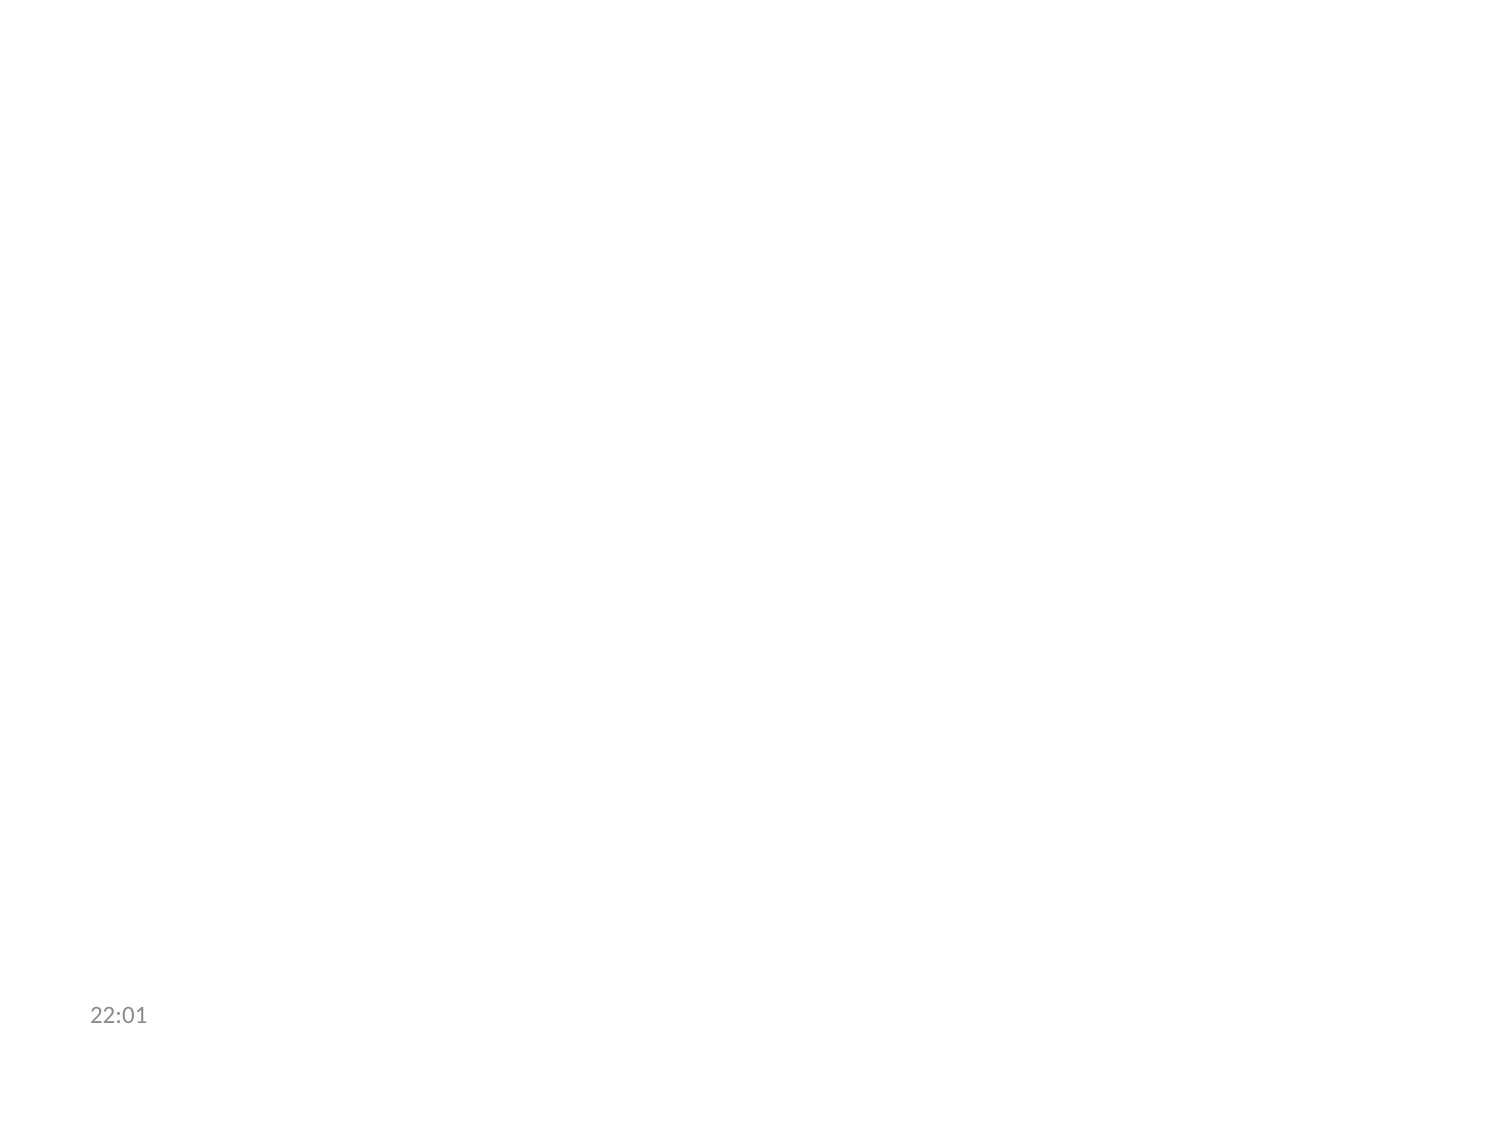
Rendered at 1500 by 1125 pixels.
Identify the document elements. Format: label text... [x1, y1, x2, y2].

text_box 15:35 [75, 983, 425, 1044]
